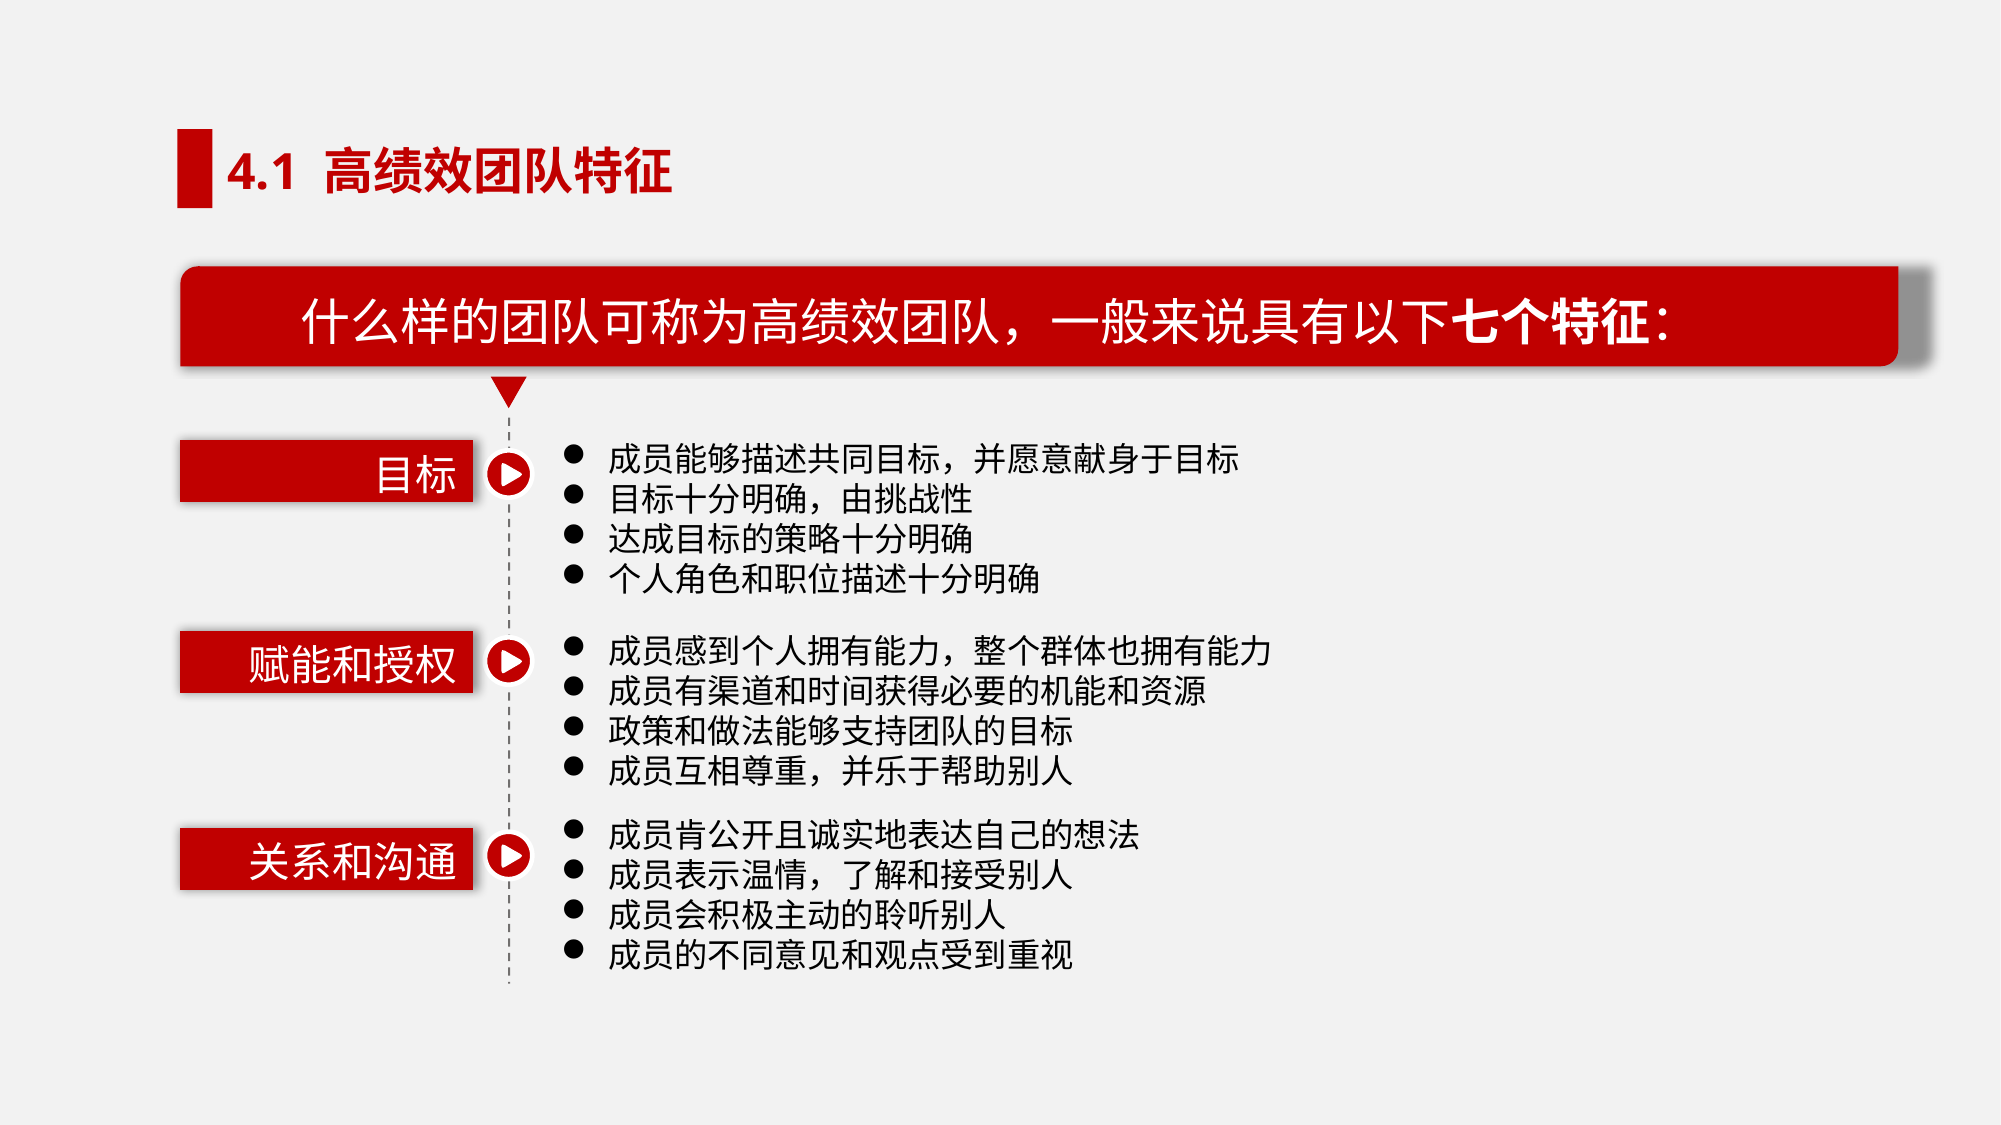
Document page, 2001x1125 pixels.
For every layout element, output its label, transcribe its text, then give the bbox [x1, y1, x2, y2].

text_box 目标 [181, 441, 473, 502]
text_box 关系和沟通 [181, 828, 473, 890]
text_box 赋能和授权 [181, 631, 473, 692]
text_box [177, 129, 213, 209]
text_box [484, 637, 533, 685]
text_box 成员肯公开且诚实地表达自己的想法 成员表示温情，了解和接受别人 成员会积极主动的聆听别人 成员的不同意见和观点受到重视 [546, 806, 1520, 982]
text_box [490, 377, 527, 409]
text_box 4.1 高绩效团队特征 [213, 132, 981, 208]
text_box [181, 267, 1898, 366]
text_box 成员感到个人拥有能力，整个群体也拥有能力 成员有渠道和时间获得必要的机能和资源 政策和做法能够支持团队的目标 成员互相尊重，并乐于帮助别人 [546, 623, 1536, 798]
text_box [484, 831, 533, 880]
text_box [484, 450, 533, 498]
text_box 什么样的团队可称为高绩效团队，一般来说具有以下七个特征： [222, 283, 1779, 358]
text_box 成员能够描述共同目标，并愿意献身于目标 目标十分明确，由挑战性 达成目标的策略十分明确 个人角色和职位描述十分明确 [546, 431, 1344, 606]
